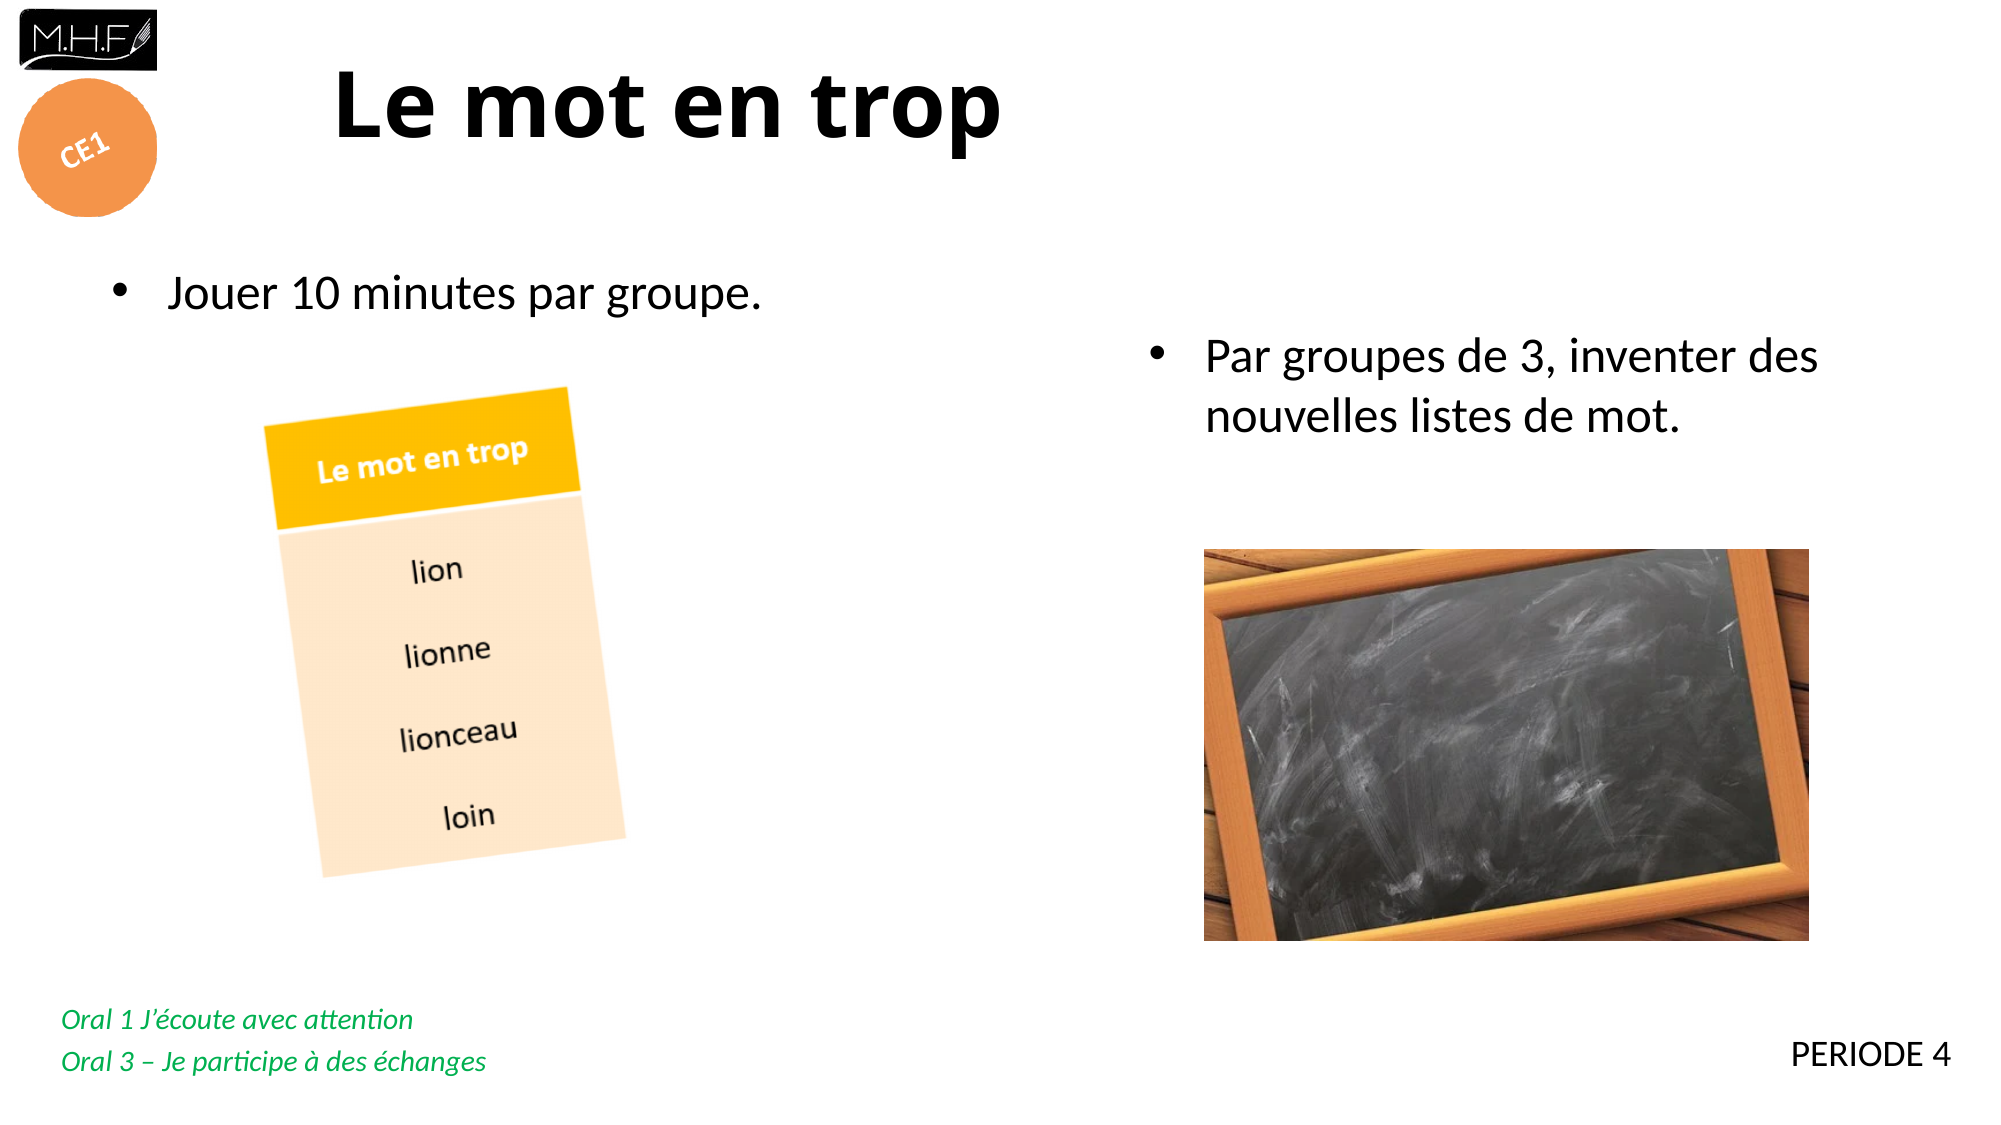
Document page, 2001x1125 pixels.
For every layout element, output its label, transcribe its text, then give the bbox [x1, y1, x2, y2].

text_box PERIODE 4 [1362, 1021, 1967, 1082]
picture [18, 78, 157, 218]
picture [1204, 549, 1809, 941]
text_box Par groupes de 3, inventer des nouvelles listes de mot. [1133, 315, 1879, 450]
text_box Jouer 10 minutes par groupe. [96, 251, 842, 327]
title Le mot en trop [316, 0, 1863, 218]
text_box Oral 1 J’écoute avec attention Oral 3 – Je participe à des échanges [46, 993, 1348, 1085]
picture [258, 382, 631, 882]
picture [16, 7, 157, 74]
